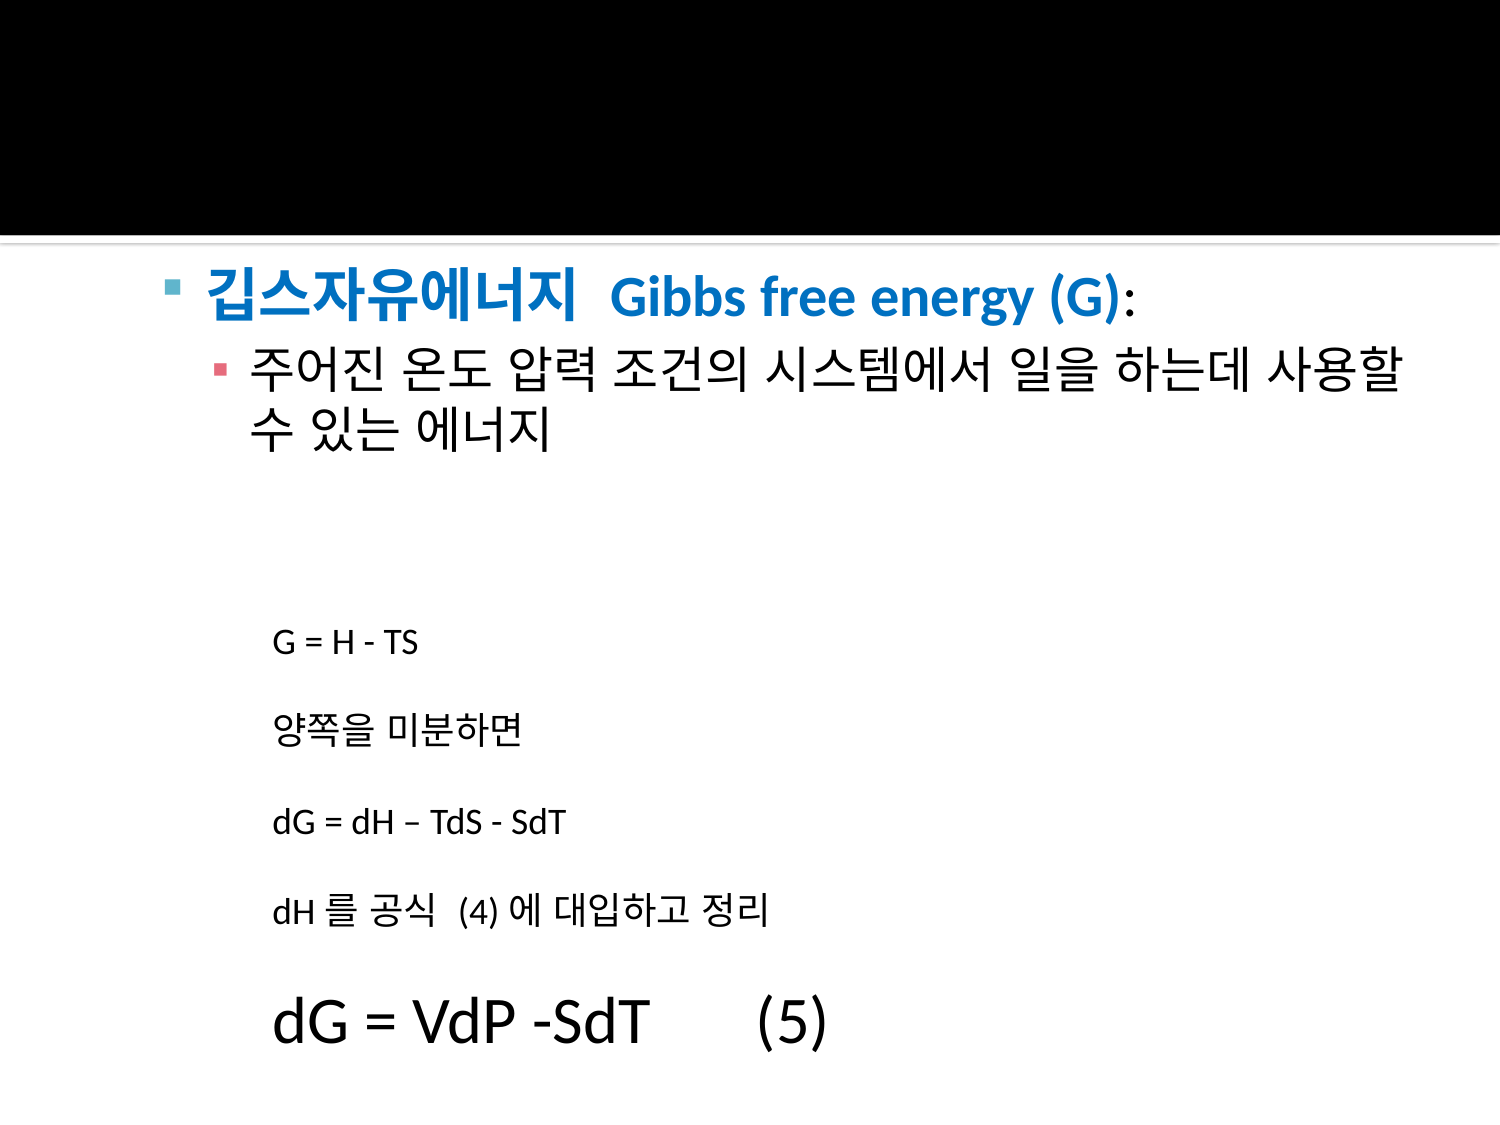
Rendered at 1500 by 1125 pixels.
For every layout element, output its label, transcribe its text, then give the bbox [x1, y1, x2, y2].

list 깁스자유에너지 Gibbs free energy (G): 주어진 온도 압력 조건의 시스템에서 일을 하는데 사용할 수 있는 에너지 [76, 243, 1427, 587]
text_box G = H - TS 양쪽을 미분하면 dG = dH – TdS - SdT dH를 공식 (4)에 대입하고 정리 dG = VdP -SdT (5) [257, 609, 846, 1065]
text_box [250, 972, 707, 1062]
